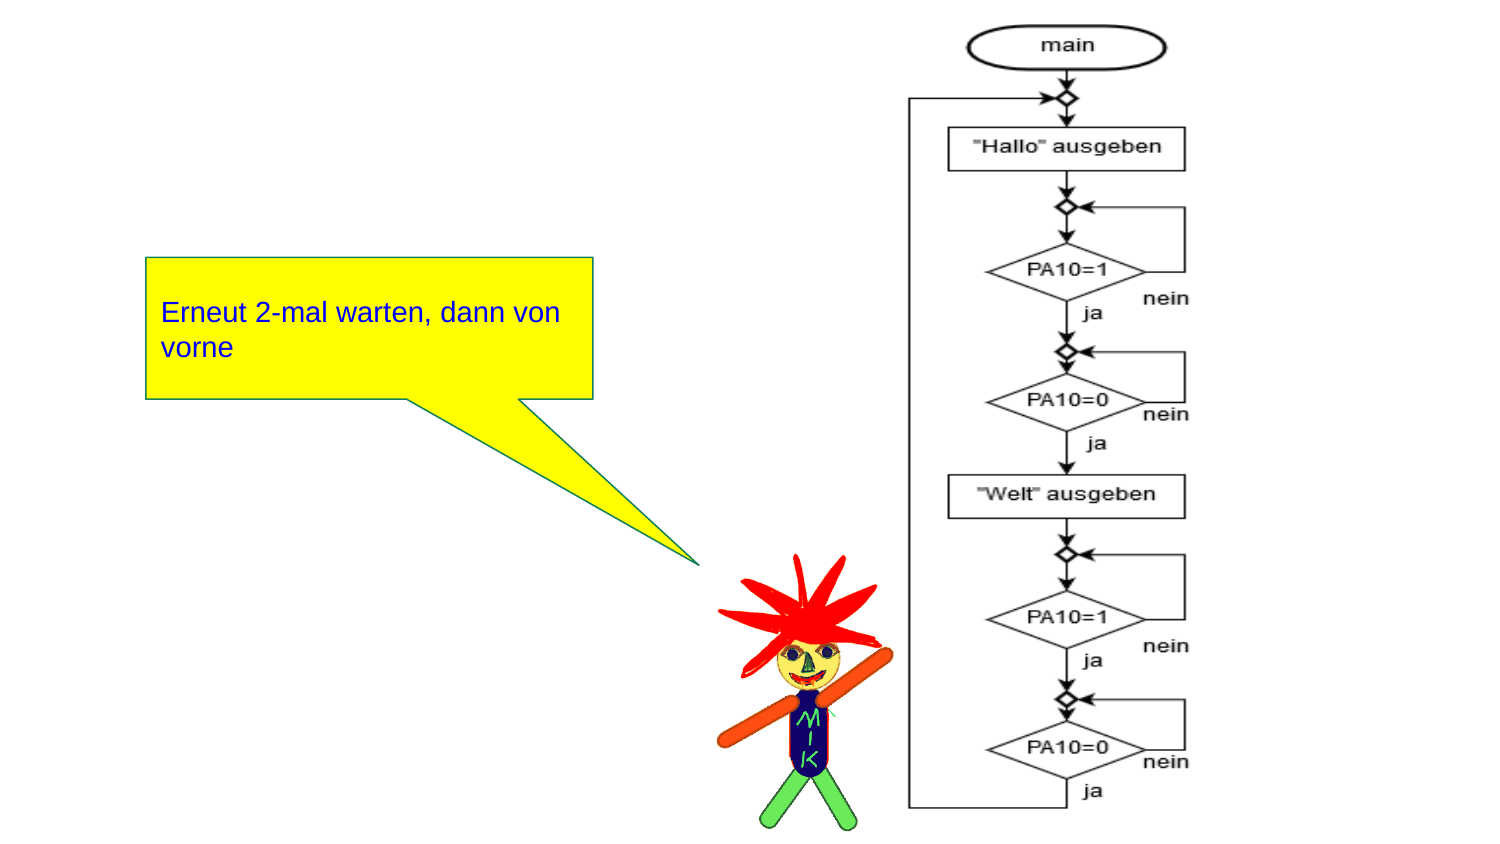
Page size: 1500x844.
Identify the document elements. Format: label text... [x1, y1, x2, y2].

text_box Erneut 2-mal warten, dann von vorne [145, 257, 693, 562]
picture [698, 24, 1206, 838]
